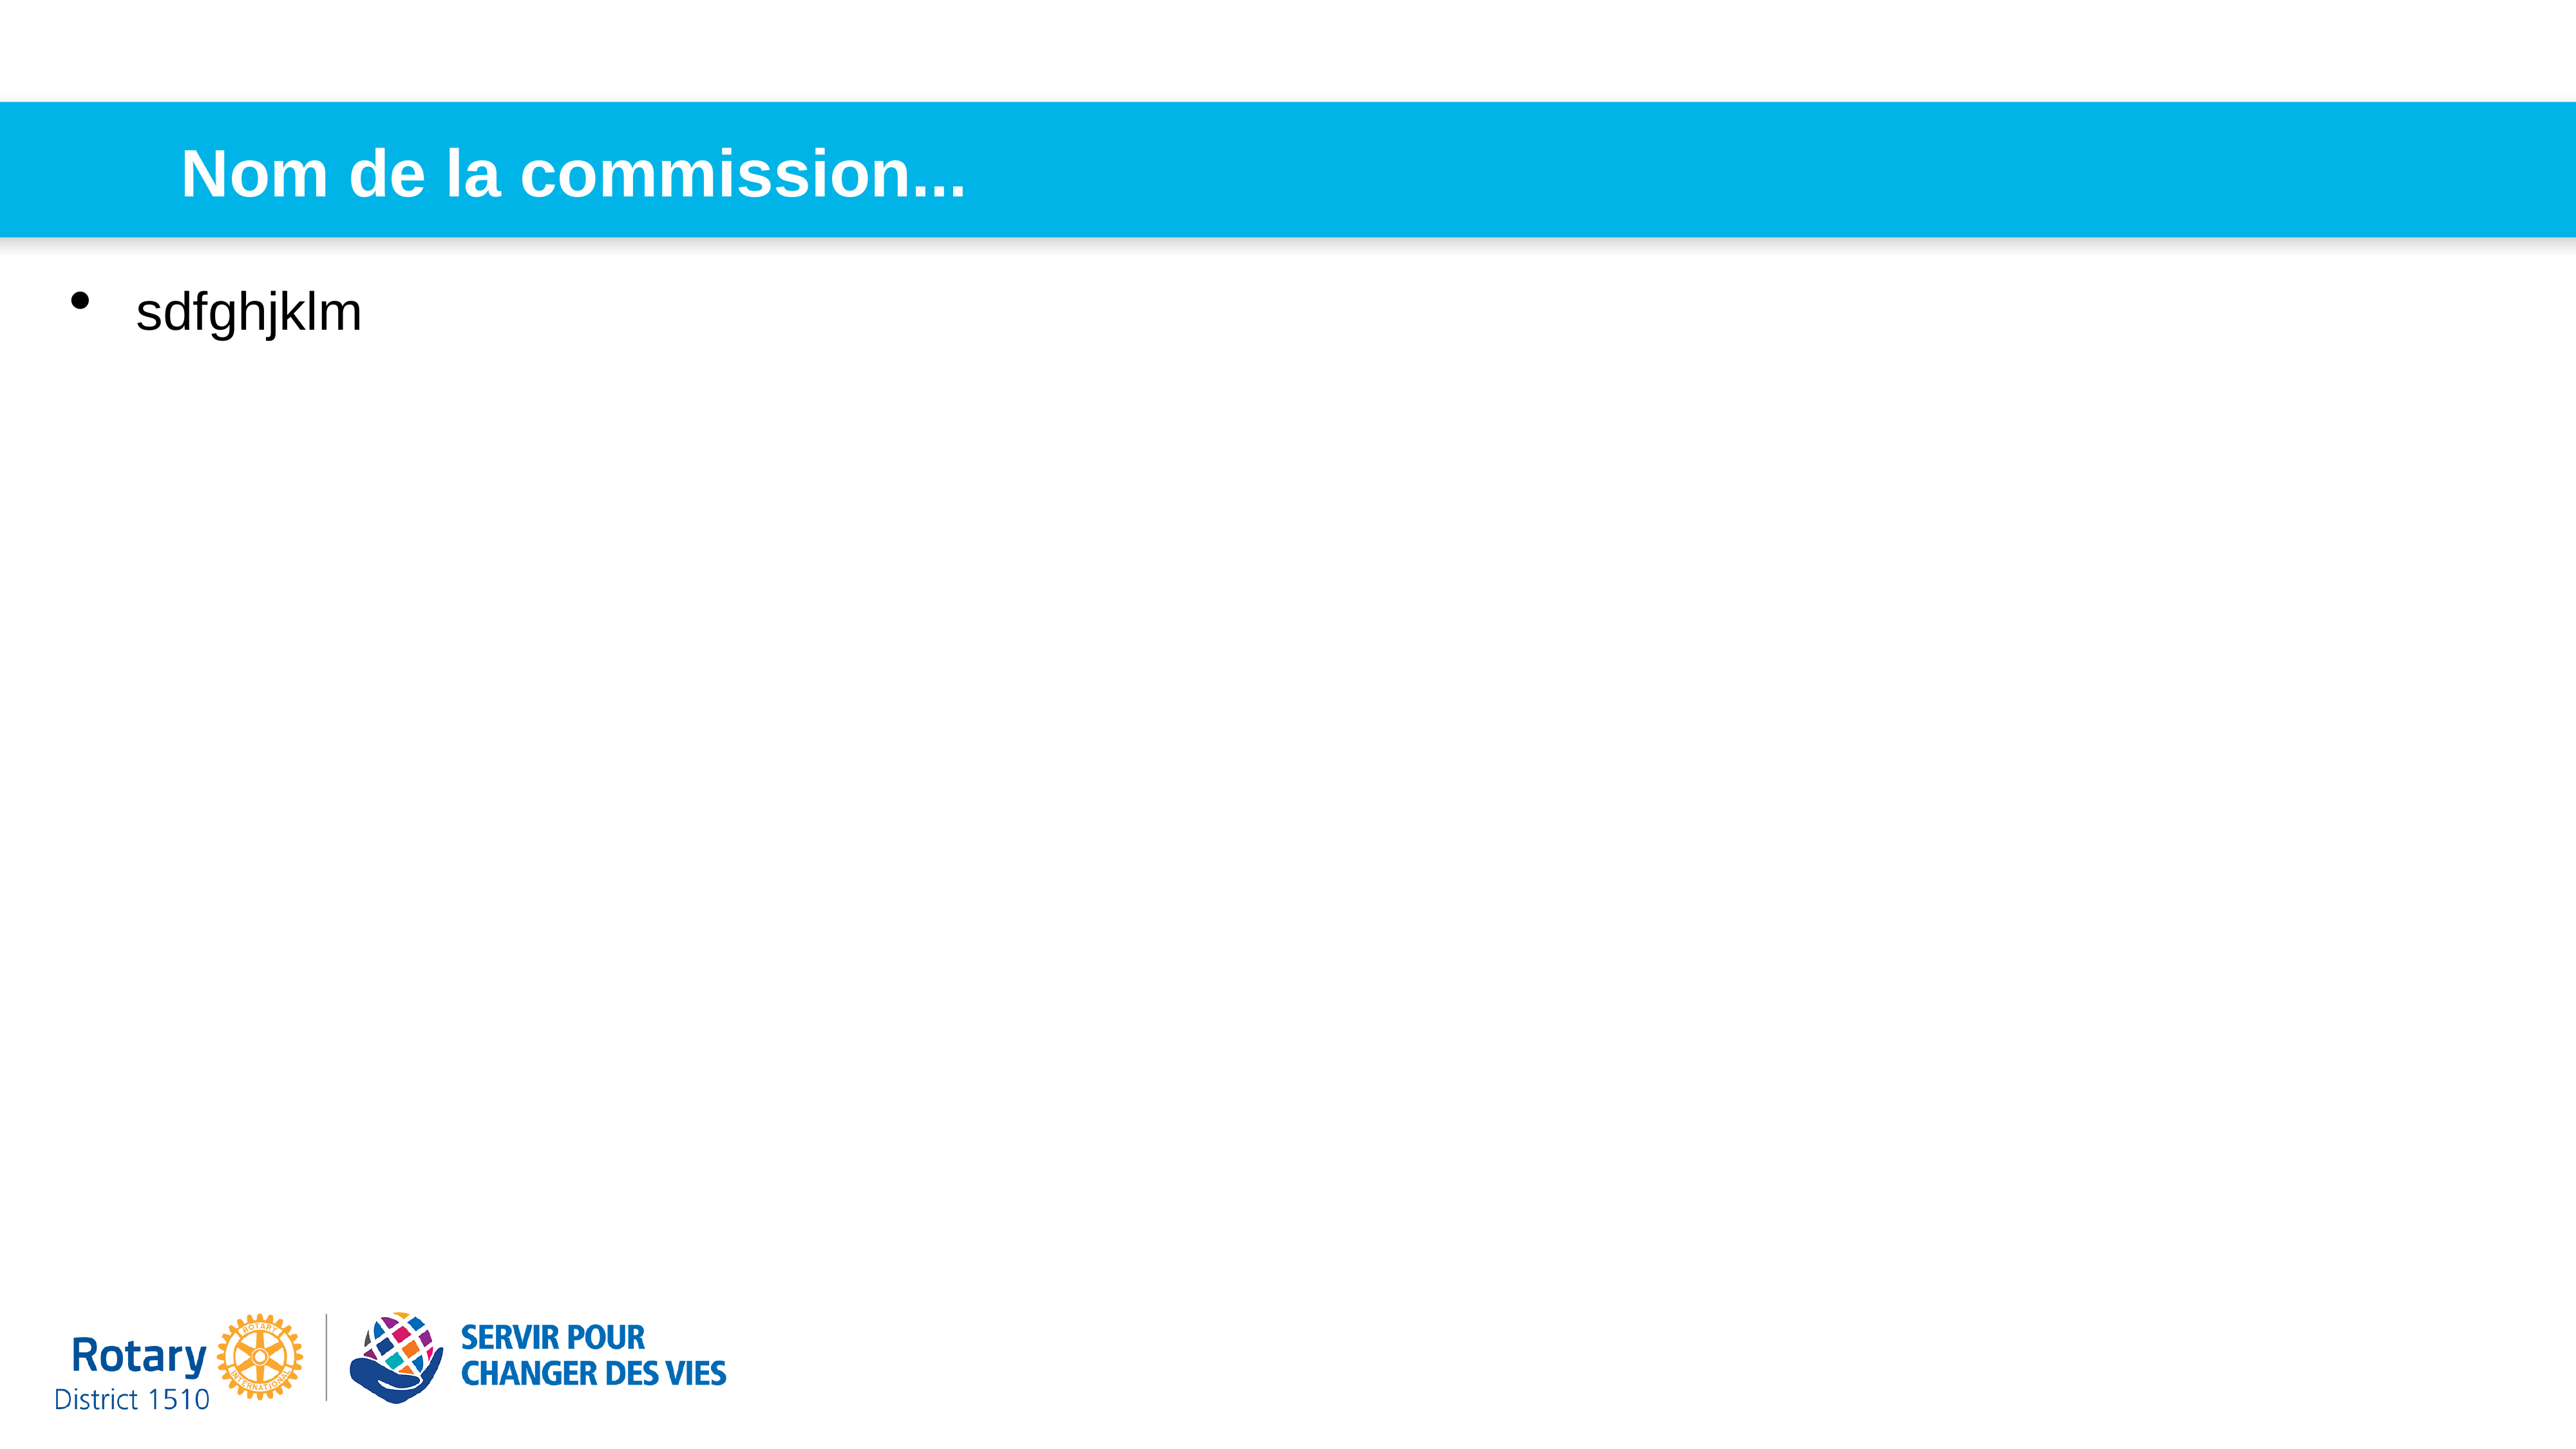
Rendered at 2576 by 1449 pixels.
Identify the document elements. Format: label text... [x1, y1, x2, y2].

text_box [0, 102, 2576, 238]
picture [52, 1310, 727, 1412]
list sdfghjklm [63, 270, 2473, 1242]
text_box Nom de la commission... [180, 129, 1888, 210]
